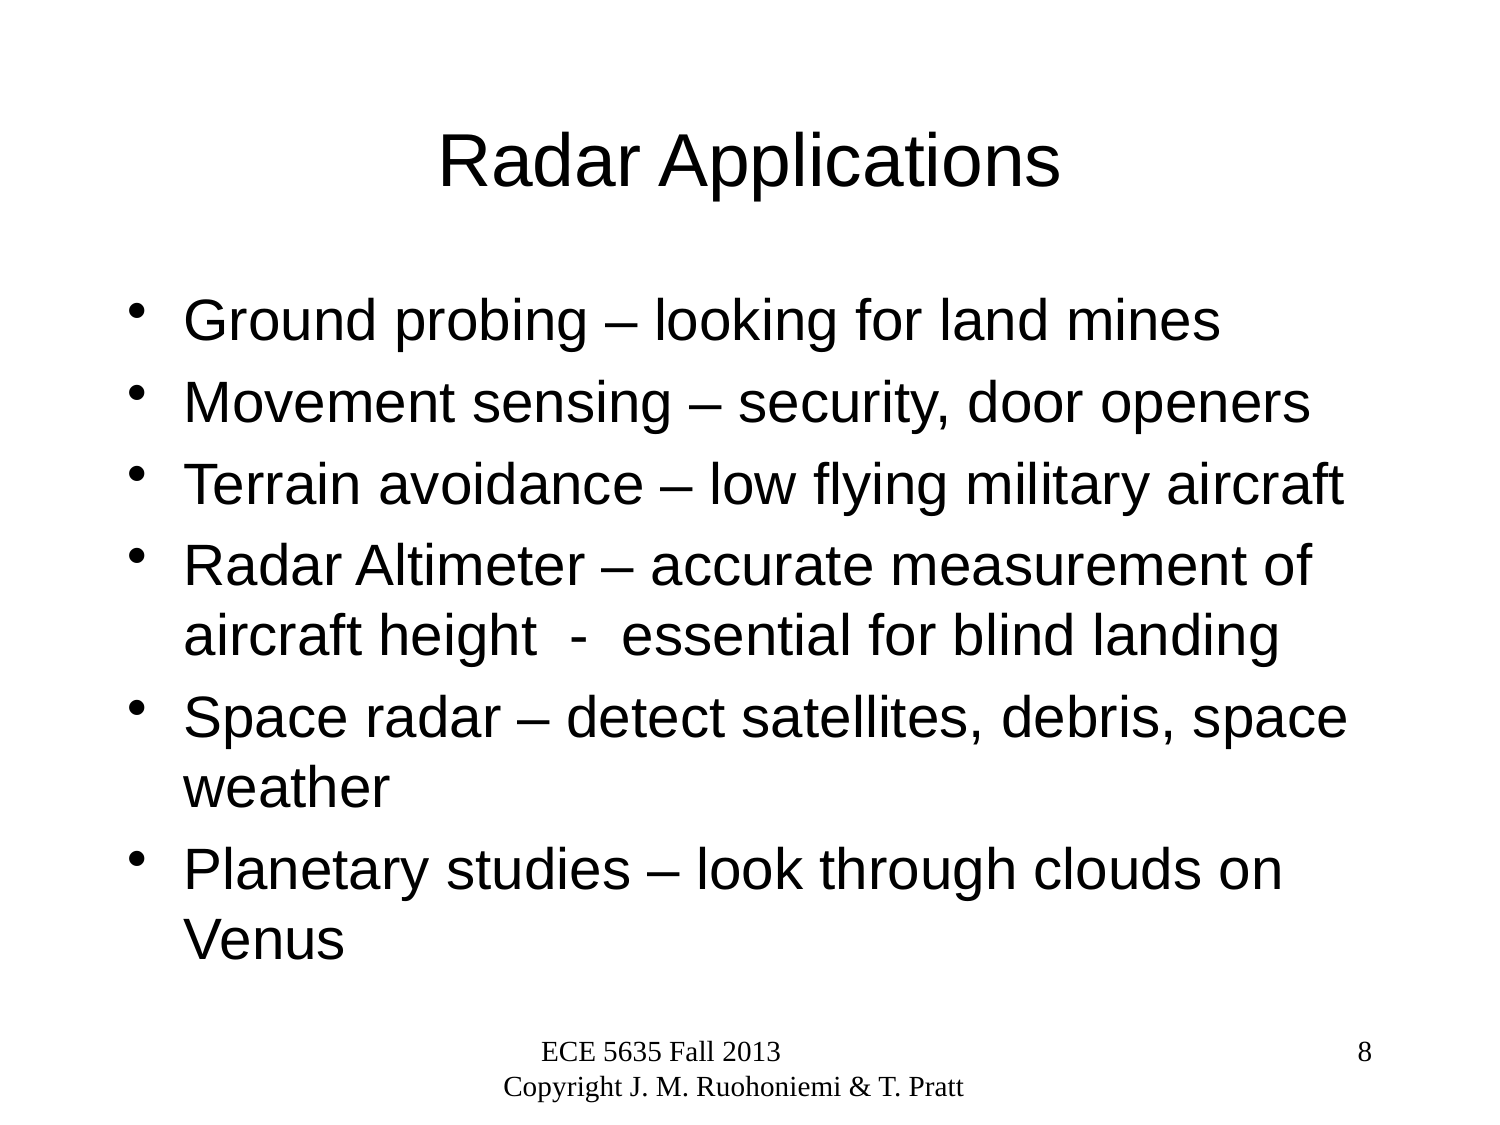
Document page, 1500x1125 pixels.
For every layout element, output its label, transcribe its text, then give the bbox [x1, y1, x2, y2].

slide_number 8 [1074, 1024, 1388, 1101]
title Radar Applications [112, 62, 1388, 251]
footer ECE 5635 Fall 2013 Copyright J. M. Ruohoniemi & T. Pratt [487, 1024, 988, 1101]
list Ground probing – looking for land mines Movement sensing – security, door openers Terrain avoidance – low flying military aircraft Radar Altimeter – accurate measurement of aircraft height - essential for blind landing Space radar – detect satellites, debris, space weather Planetary studies – look through clouds on Venus [112, 274, 1413, 1001]
